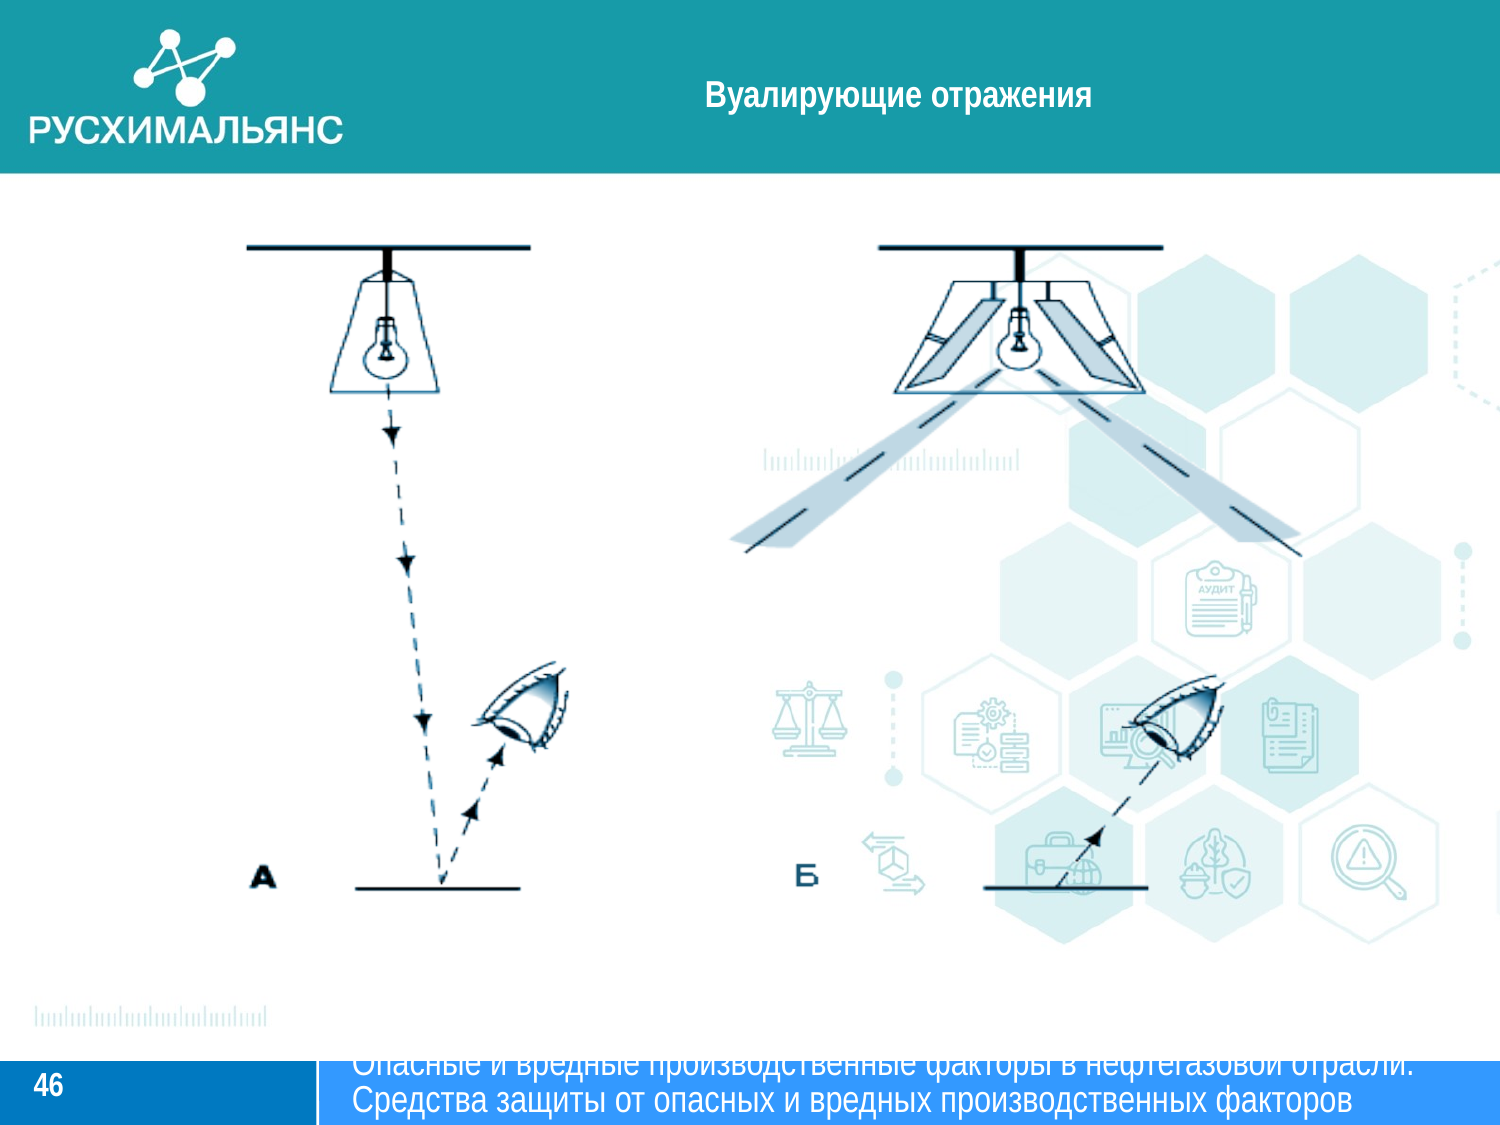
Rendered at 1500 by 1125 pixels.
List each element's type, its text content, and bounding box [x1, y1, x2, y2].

picture [0, 0, 1500, 1061]
footer Опасные и вредные производственные факторы в нефтегазовой отрасли. Средства защиты от опасных и вредных производственных факторов [351, 1067, 1500, 1122]
slide_number 45 [33, 1068, 278, 1122]
